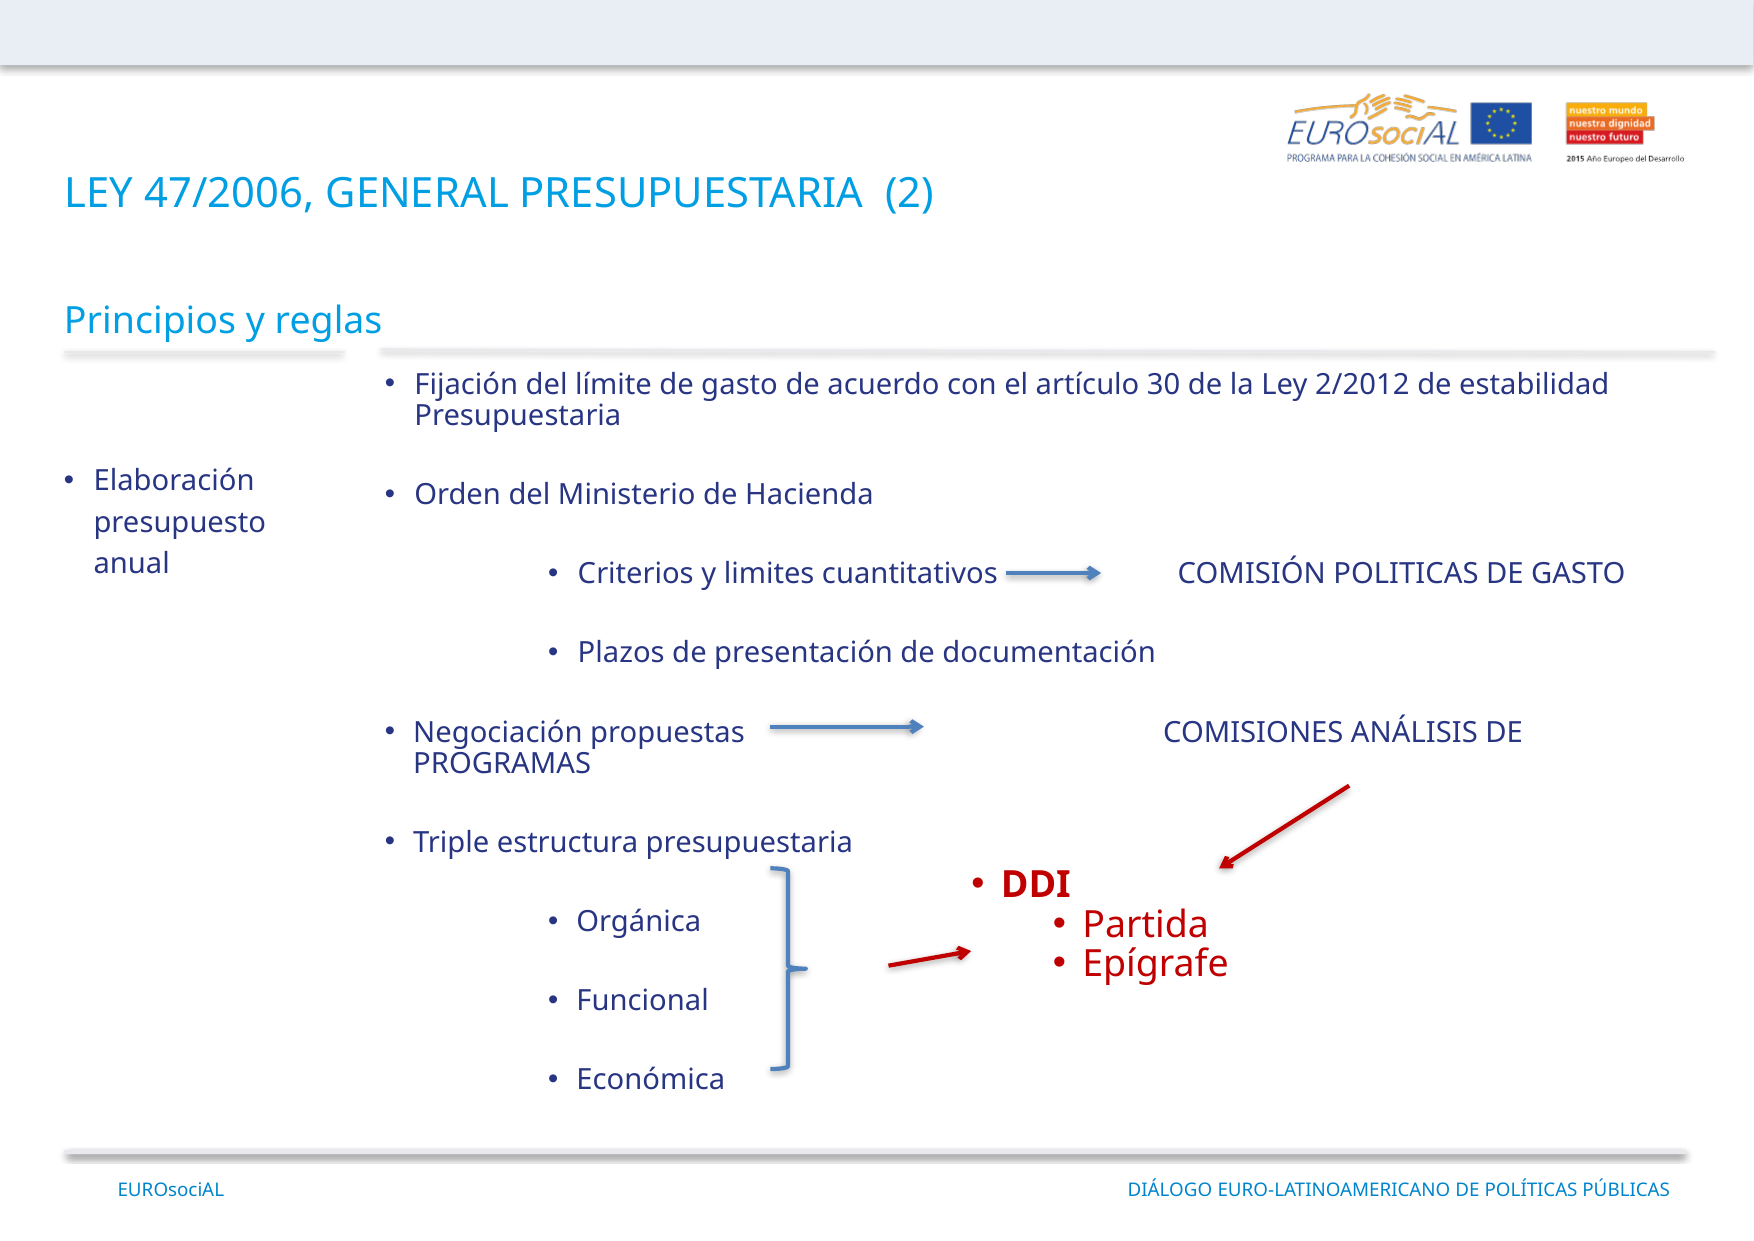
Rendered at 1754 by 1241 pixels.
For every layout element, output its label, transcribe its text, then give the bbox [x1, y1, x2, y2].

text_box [380, 349, 1716, 353]
text_box [770, 866, 808, 1072]
text_box DDI Partida Epígrafe [971, 814, 1425, 1117]
picture [1278, 88, 1692, 173]
text_box LEY 47/2006, GENERAL PRESUPUESTARIA (2) [49, 158, 1628, 233]
text_box Principios y reglas [64, 295, 588, 350]
text_box Elaboración presupuesto anual [64, 360, 346, 1152]
text_box Fijación del límite de gasto de acuerdo con el artículo 30 de la Ley 2/2012 de estabilidad Presupuestaria Orden del Ministerio de Hacienda Criterios y limites cuantitativos COMISIÓN POLITICAS DE GASTO Plazos de presentación de documentación Negociación propuestas COMISIONES ANÁLISIS DE PROGRAMAS Triple estructura presupuestaria Orgánica Funcional Económica [384, 361, 1628, 1117]
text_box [1218, 785, 1350, 869]
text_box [888, 950, 972, 966]
